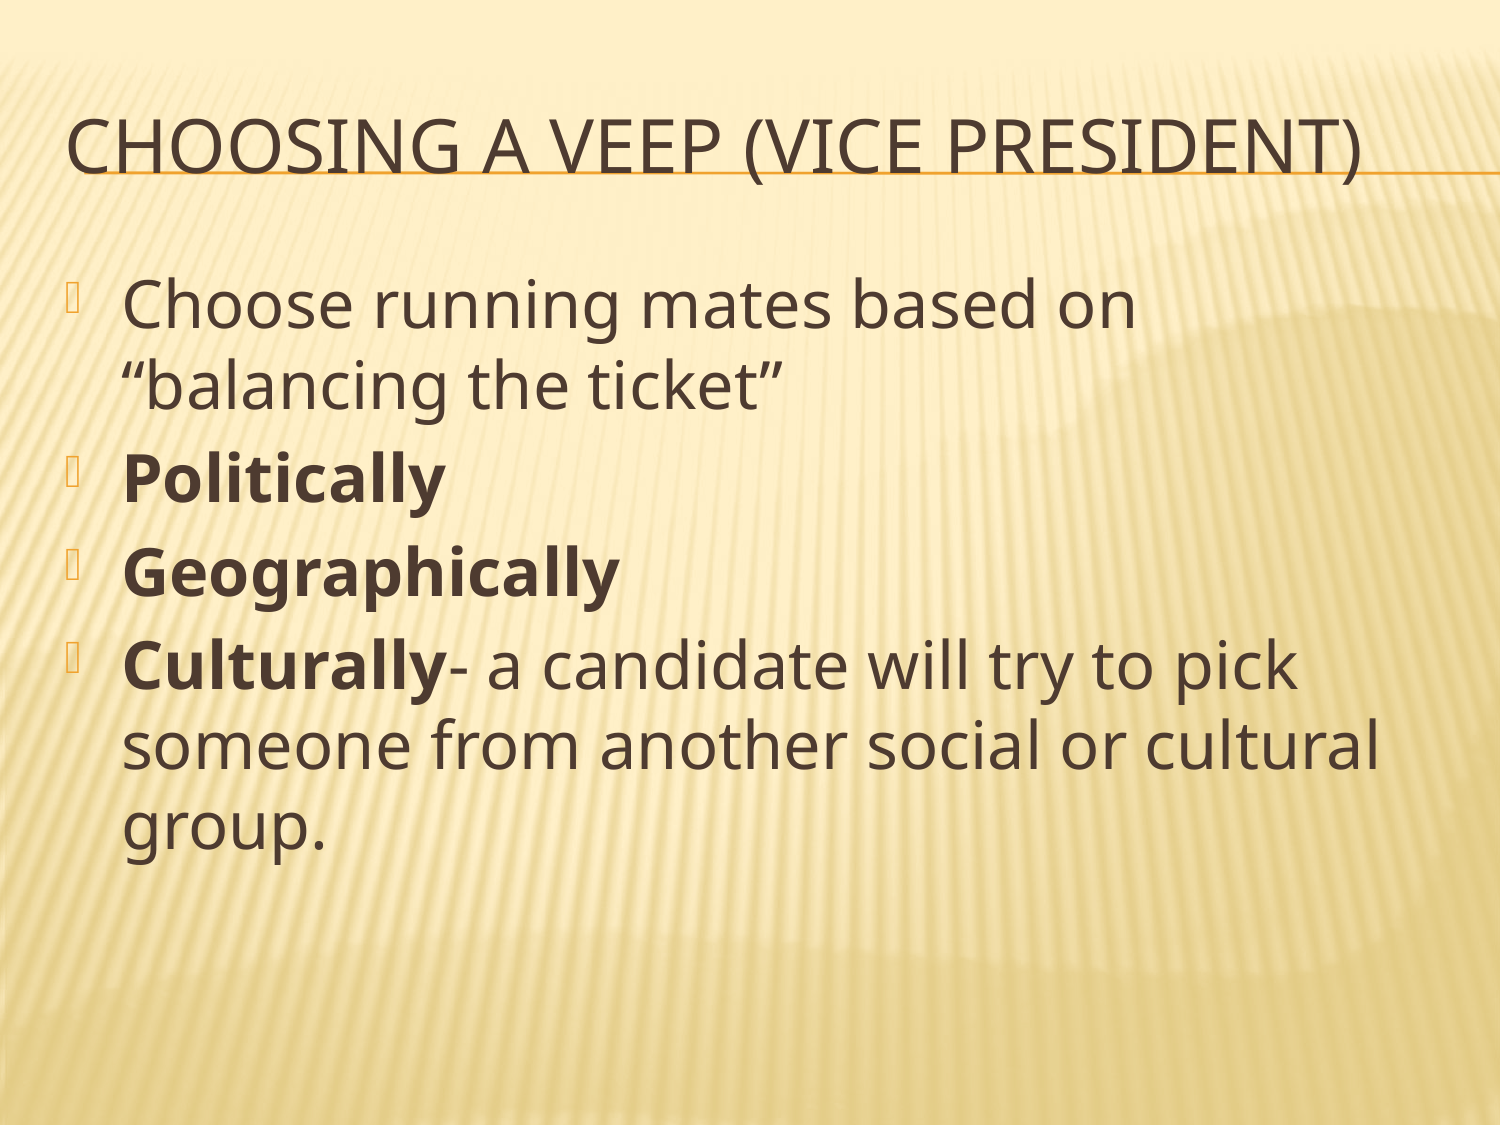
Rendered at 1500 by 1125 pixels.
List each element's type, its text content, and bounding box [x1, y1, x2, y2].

list Choose running mates based on “balancing the ticket” Politically Geographically Culturally- a candidate will try to pick someone from another social or cultural group. [50, 254, 1475, 998]
title Choosing a veep (vice president) [50, 75, 1475, 213]
